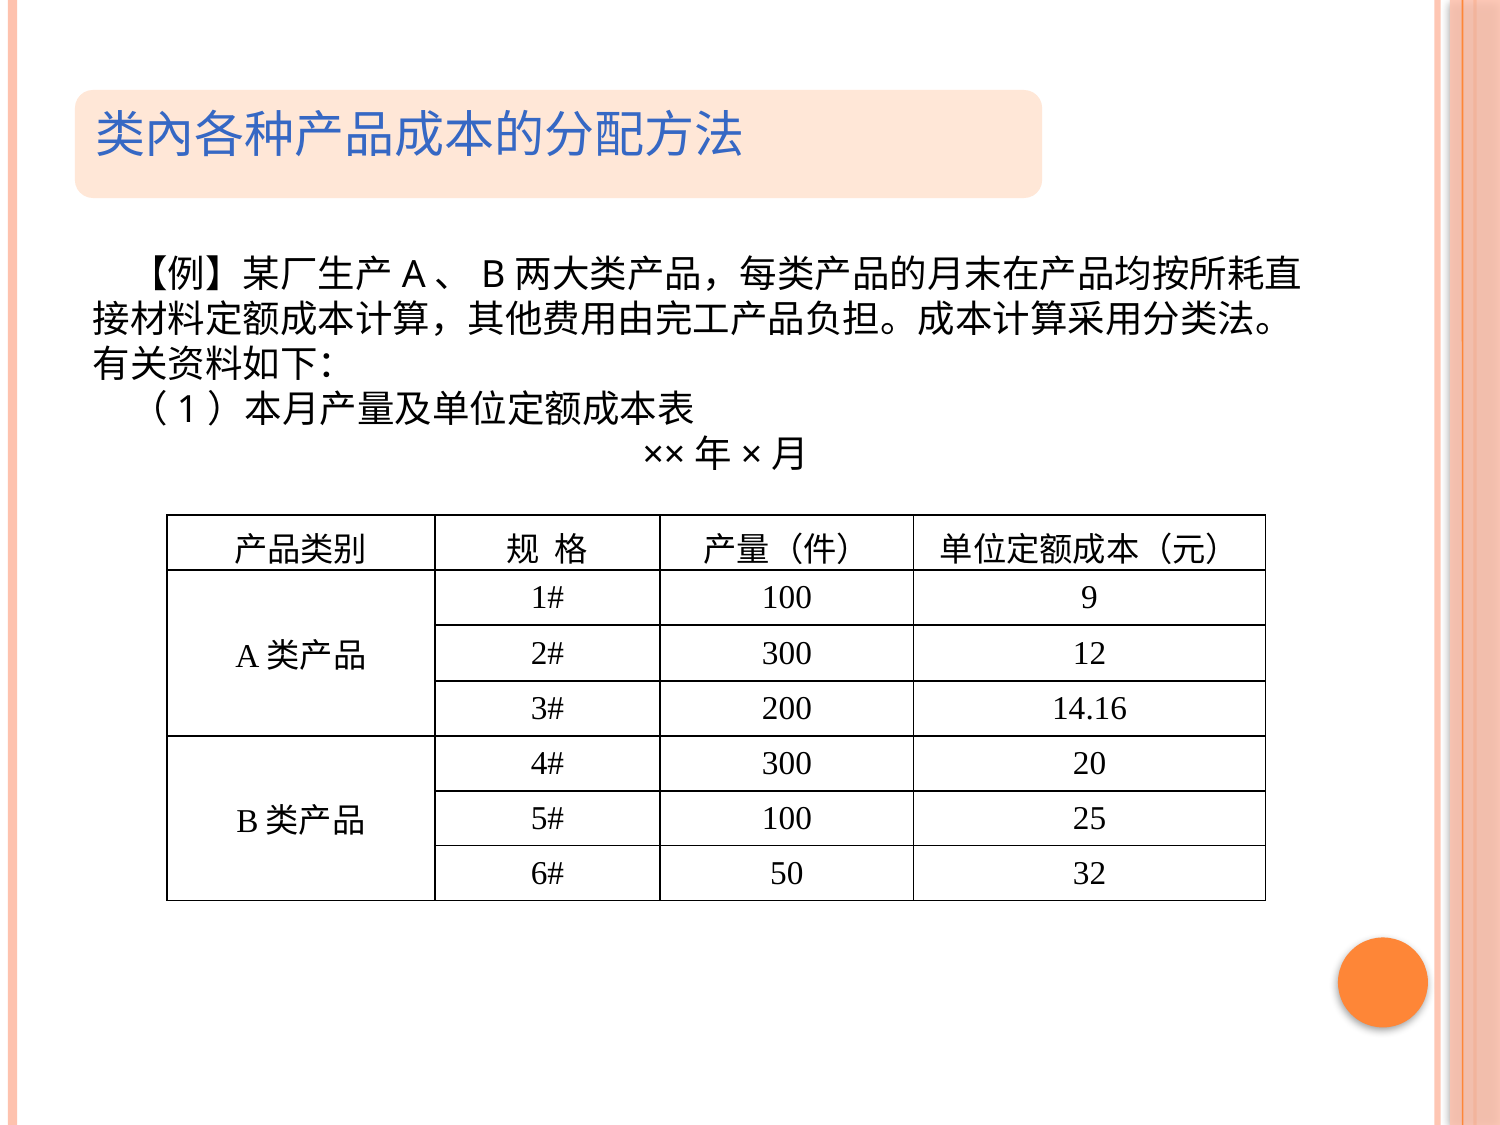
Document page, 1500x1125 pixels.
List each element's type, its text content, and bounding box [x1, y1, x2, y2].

table_cell 25 [914, 792, 1265, 845]
table_cell 300 [661, 737, 913, 790]
table_cell 6# [436, 846, 659, 900]
table_header 规 格 [436, 516, 659, 569]
table_cell 100 [661, 792, 913, 845]
table_cell 2# [436, 626, 659, 680]
text_box 【例】某厂生产A、B两大类产品，每类产品的月末在产品均按所耗直接材料定额成本计算，其他费用由完工产品负担。成本计算采用分类法。有关资料如下： （1）本月产量及单位定额成本表 ××年×月 [78, 242, 1336, 483]
table_cell A类产品 [168, 571, 434, 735]
table_cell 300 [661, 626, 913, 680]
table_cell 32 [914, 846, 1265, 900]
table_cell 12 [914, 626, 1265, 680]
table_cell B类产品 [168, 737, 434, 900]
table_cell 1# [436, 571, 659, 624]
table_cell 3# [436, 682, 659, 735]
table_cell 4# [436, 737, 659, 790]
table_header 产量（件） [661, 516, 913, 569]
table_header 产品类别 [168, 516, 434, 569]
table_cell 100 [661, 571, 913, 624]
table_cell 14.16 [914, 682, 1265, 735]
table_cell 20 [914, 737, 1265, 790]
table_cell 50 [661, 846, 913, 900]
table_cell 9 [914, 571, 1265, 624]
table_header 单位定额成本（元） [914, 516, 1265, 569]
table_cell 5# [436, 792, 659, 845]
text_box 类內各种产品成本的分配方法 [74, 89, 1043, 199]
table_cell 200 [661, 682, 913, 735]
